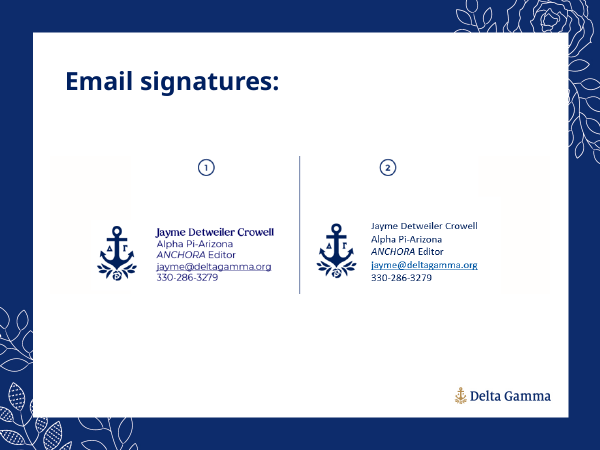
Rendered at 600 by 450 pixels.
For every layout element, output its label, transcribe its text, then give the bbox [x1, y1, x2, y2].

picture [0, 0, 600, 450]
text_box Email signatures: [50, 58, 375, 104]
